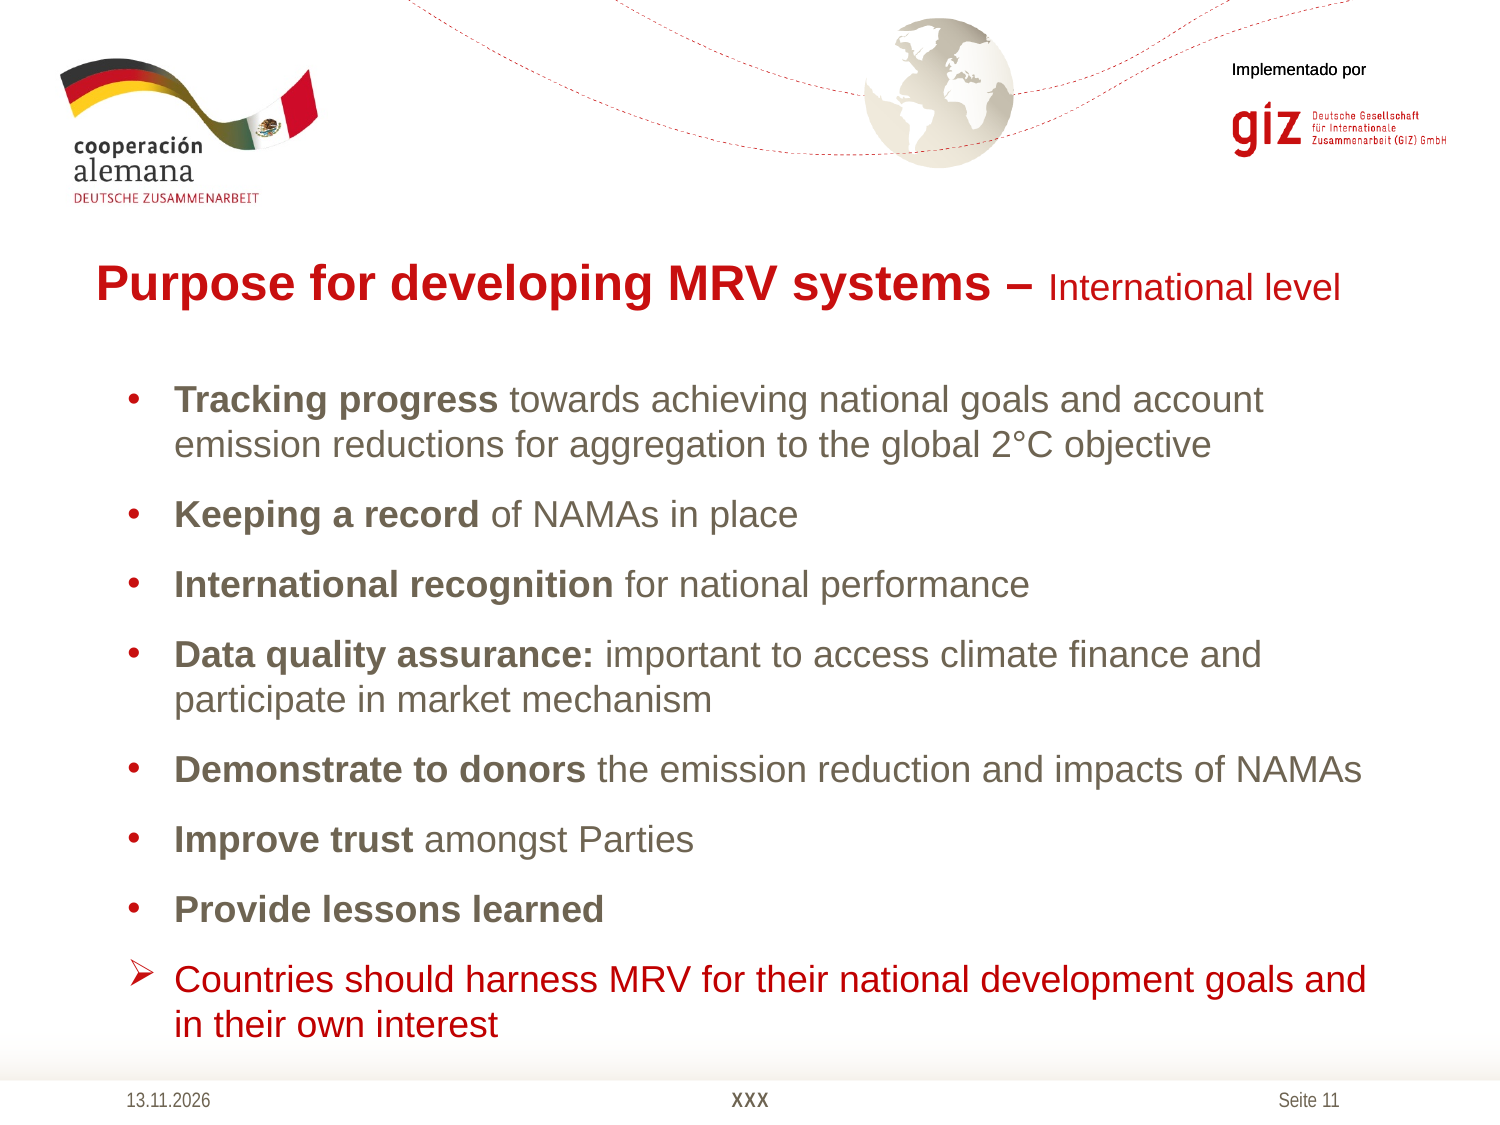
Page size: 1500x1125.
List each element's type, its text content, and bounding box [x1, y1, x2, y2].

picture [0, 959, 1500, 1081]
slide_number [111, 1079, 325, 1121]
list Tracking progress towards achieving national goals and account emission reductions for aggregation to the global 2°C objective Keeping a record of NAMAs in place International recognition for national performance Data quality assurance: important to access climate finance and participate in market mechanism Demonstrate to donors the emission reduction and impacts of NAMAs Improve trust amongst Parties Provide lessons learned Countries should harness MRV for their national development goals and in their own interest [111, 367, 1389, 995]
footer XXX [469, 1079, 1031, 1121]
picture [0, 0, 1500, 277]
title Purpose for developing MRV systems – International level [80, 243, 1395, 345]
